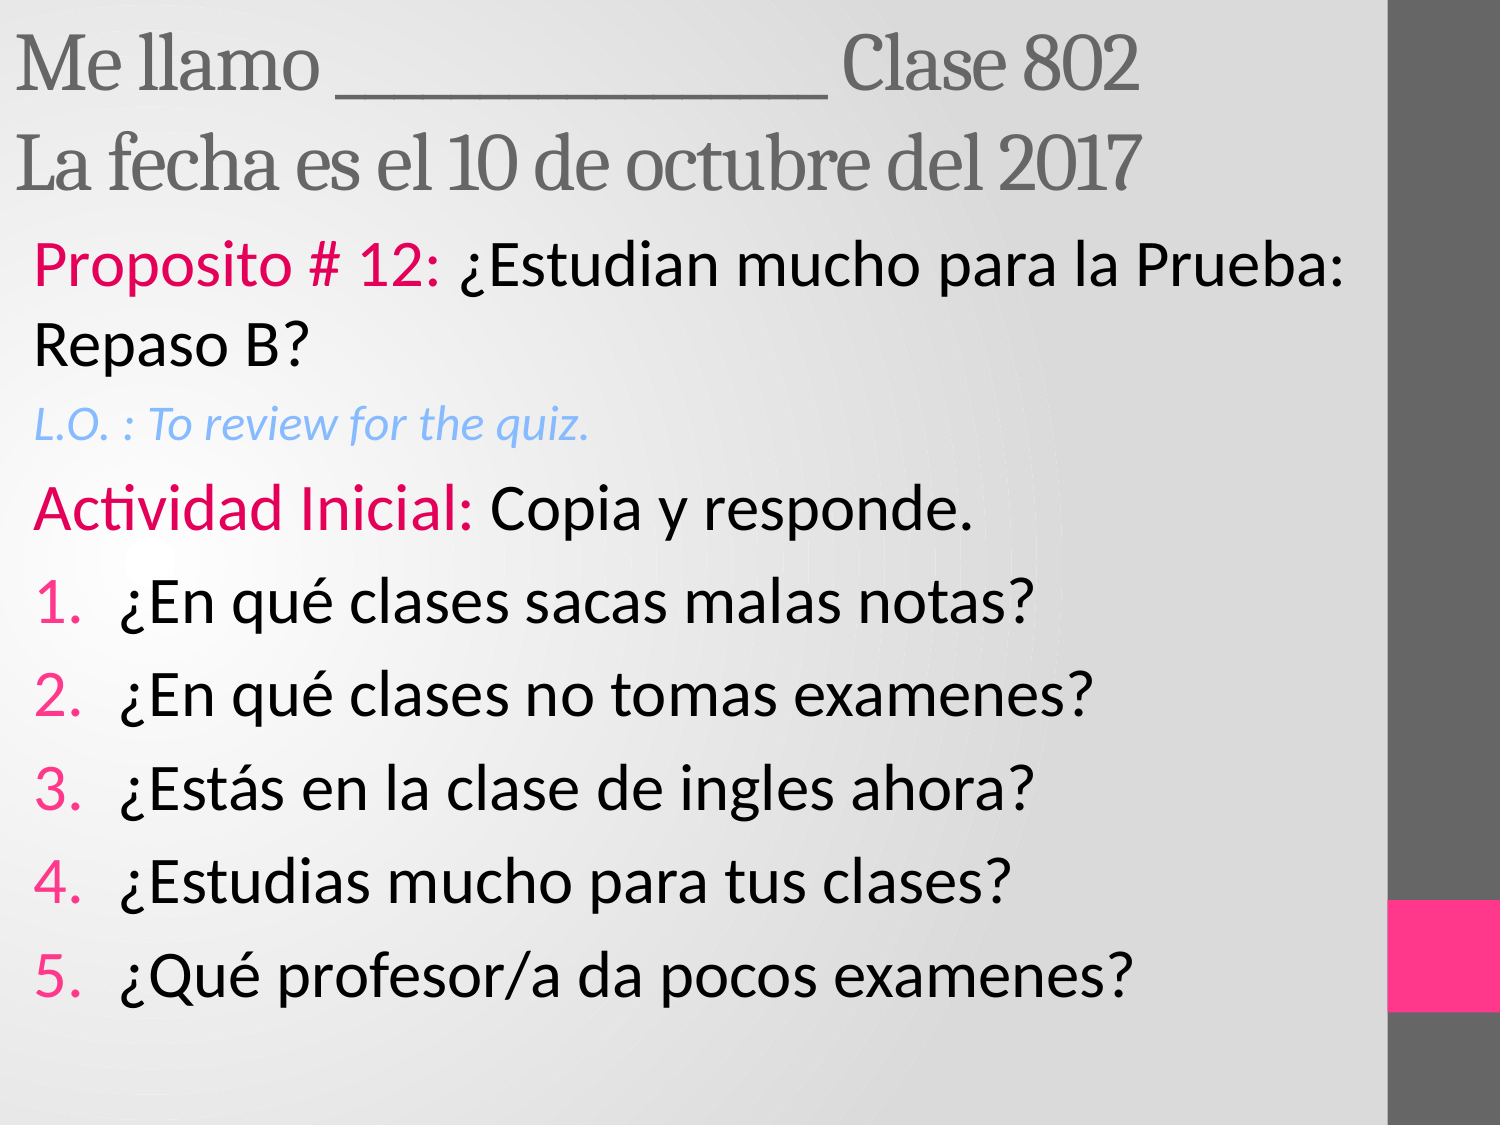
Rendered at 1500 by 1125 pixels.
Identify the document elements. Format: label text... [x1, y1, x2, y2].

text_box Me llamo _________________ Clase 802 La fecha es el 10 de octubre del 2017 [0, 0, 1388, 188]
text_box Proposito # 12: ¿Estudian mucho para la Prueba: Repaso B? L.O. : To review for the quiz. Actividad Inicial: Copia y responde. ¿En qué clases sacas malas notas? ¿En qué clases no tomas examenes? ¿Estás en la clase de ingles ahora? ¿Estudias mucho para tus clases? ¿Qué profesor/a da pocos examenes? [0, 212, 1375, 1050]
